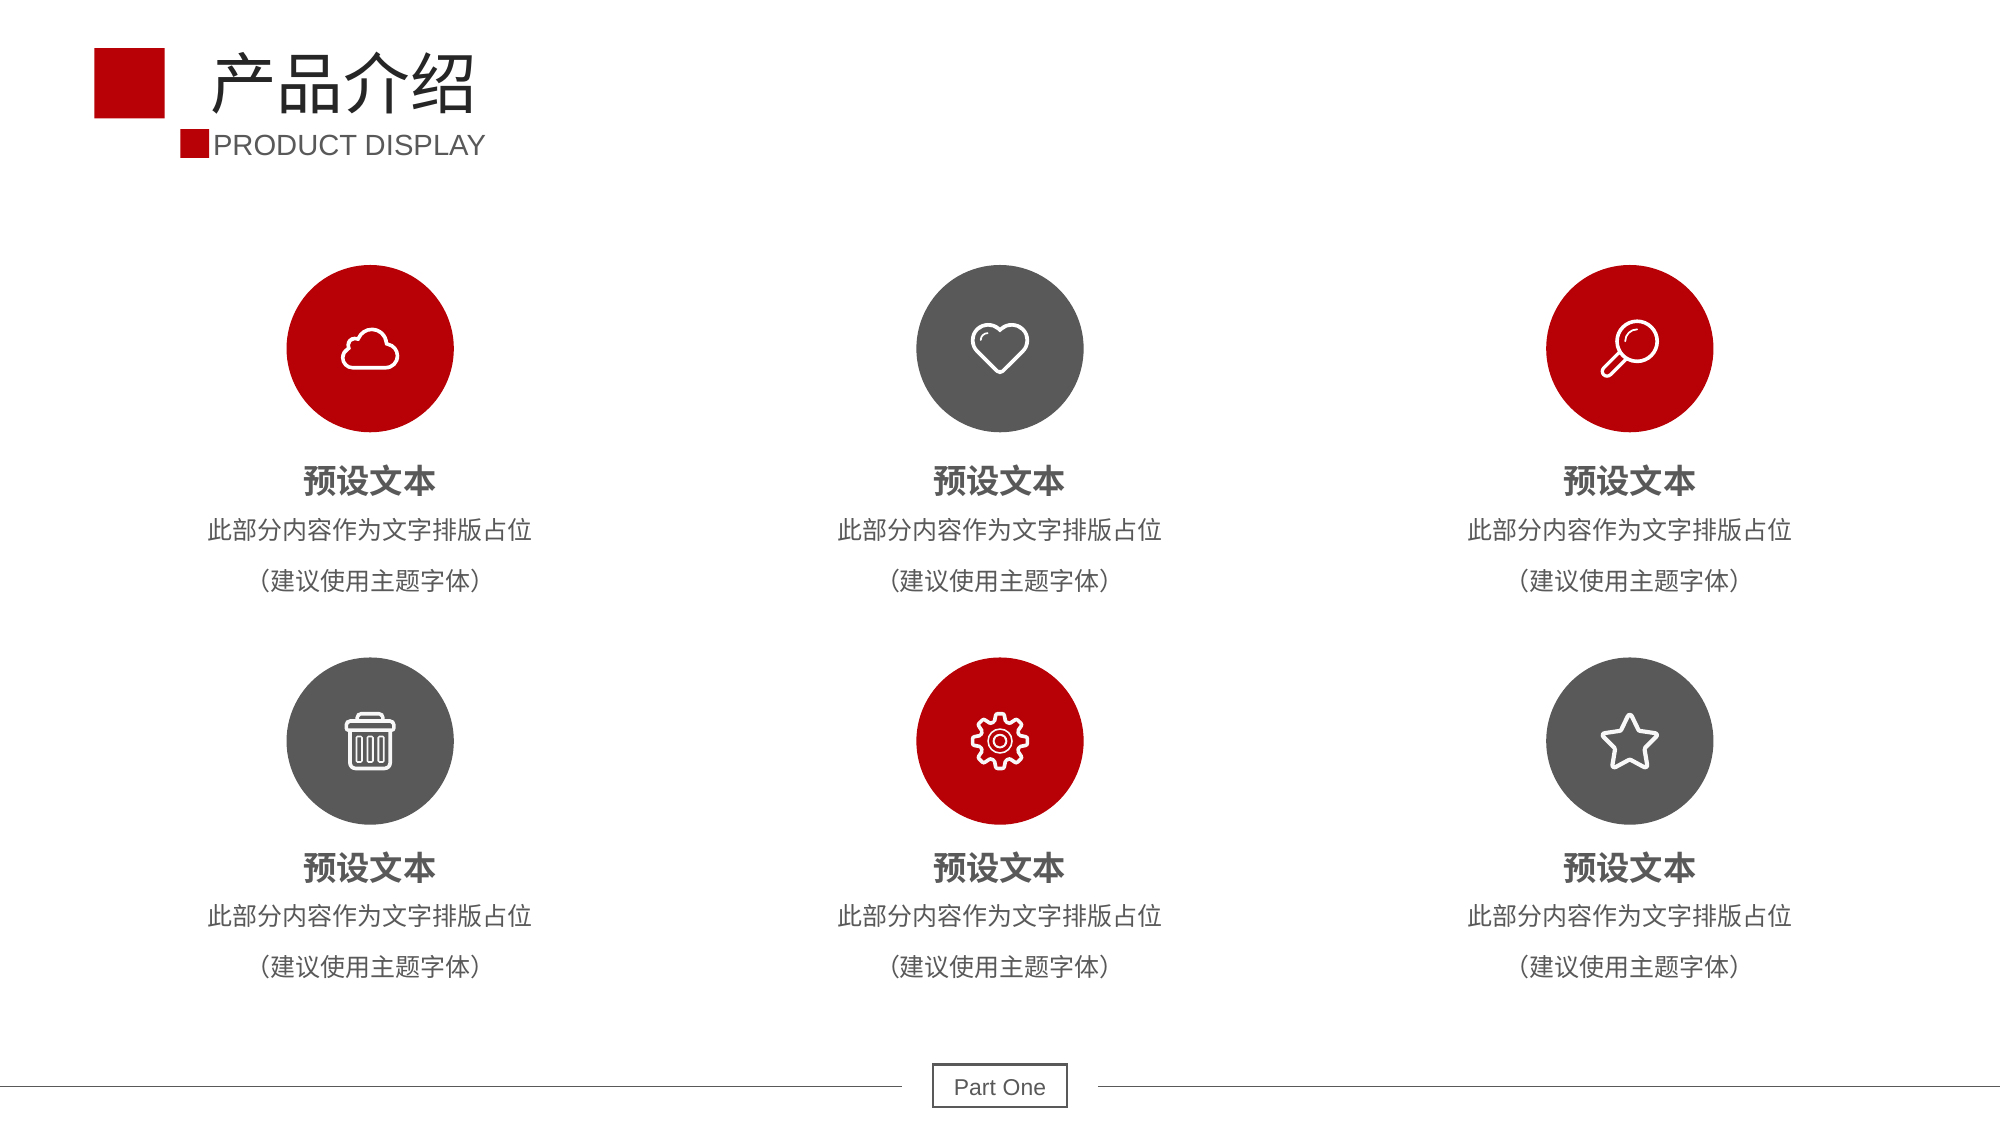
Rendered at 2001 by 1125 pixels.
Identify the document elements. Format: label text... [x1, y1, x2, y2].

text_box 此部分内容作为文字排版占位 （建议使用主题字体） [796, 893, 1204, 1001]
text_box 此部分内容作为文字排版占位 （建议使用主题字体） [1426, 893, 1834, 1001]
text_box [286, 657, 454, 825]
text_box 此部分内容作为文字排版占位 （建议使用主题字体） [166, 893, 574, 1001]
text_box 预设文本 [1548, 453, 1712, 508]
text_box 预设文本 [1548, 839, 1712, 895]
text_box 此部分内容作为文字排版占位 （建议使用主题字体） [796, 506, 1204, 615]
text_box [286, 264, 454, 433]
text_box PRODUCT DISPLAY [198, 118, 502, 169]
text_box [1546, 264, 1714, 433]
text_box [93, 47, 166, 119]
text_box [916, 657, 1084, 825]
text_box 此部分内容作为文字排版占位 （建议使用主题字体） [166, 506, 574, 615]
text_box [179, 128, 198, 159]
text_box 此部分内容作为文字排版占位 （建议使用主题字体） [1426, 506, 1834, 615]
text_box 产品介绍 [195, 34, 606, 129]
text_box 预设文本 [918, 839, 1082, 895]
text_box 预设文本 [288, 453, 452, 508]
text_box 预设文本 [918, 453, 1082, 508]
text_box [1546, 657, 1714, 825]
text_box 预设文本 [288, 839, 452, 895]
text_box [0, 1064, 2000, 1108]
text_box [916, 264, 1084, 433]
